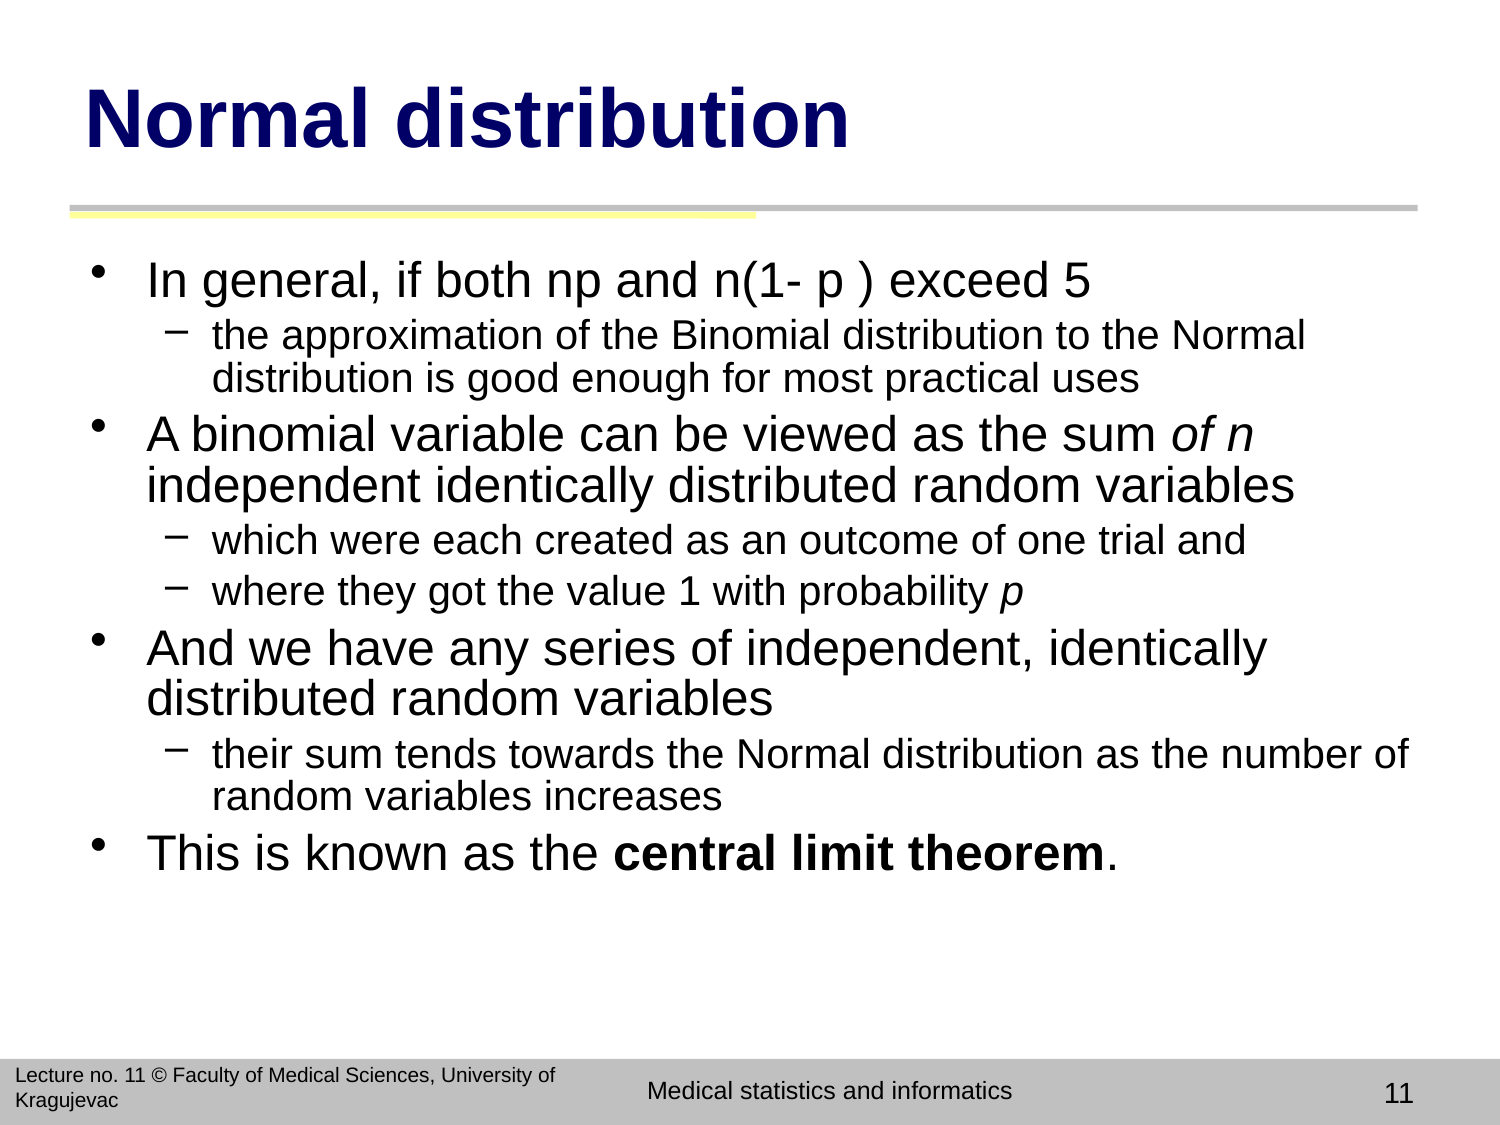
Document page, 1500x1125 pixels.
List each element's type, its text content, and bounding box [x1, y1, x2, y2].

footer Medical statistics and informatics [512, 1066, 1149, 1125]
slide_number 11 [1163, 1066, 1430, 1125]
slide_number Lecture no. 11 © Faculty of Medical Sciences, University of Kragujevac [0, 1053, 612, 1108]
list In general, if both np and n(1- p ) exceed 5 the approximation of the Binomial distribution to the Normal distribution is good enough for most practical uses A binomial variable can be viewed as the sum of n independent identically distributed random variables which were each created as an outcome of one trial and where they got the value 1 with probability p And we have any series of independent, identically distributed random variables their sum tends towards the Normal distribution as the number of random variables increases This is known as the central limit theorem. [74, 248, 1426, 1025]
title Normal distribution [69, 19, 1426, 208]
